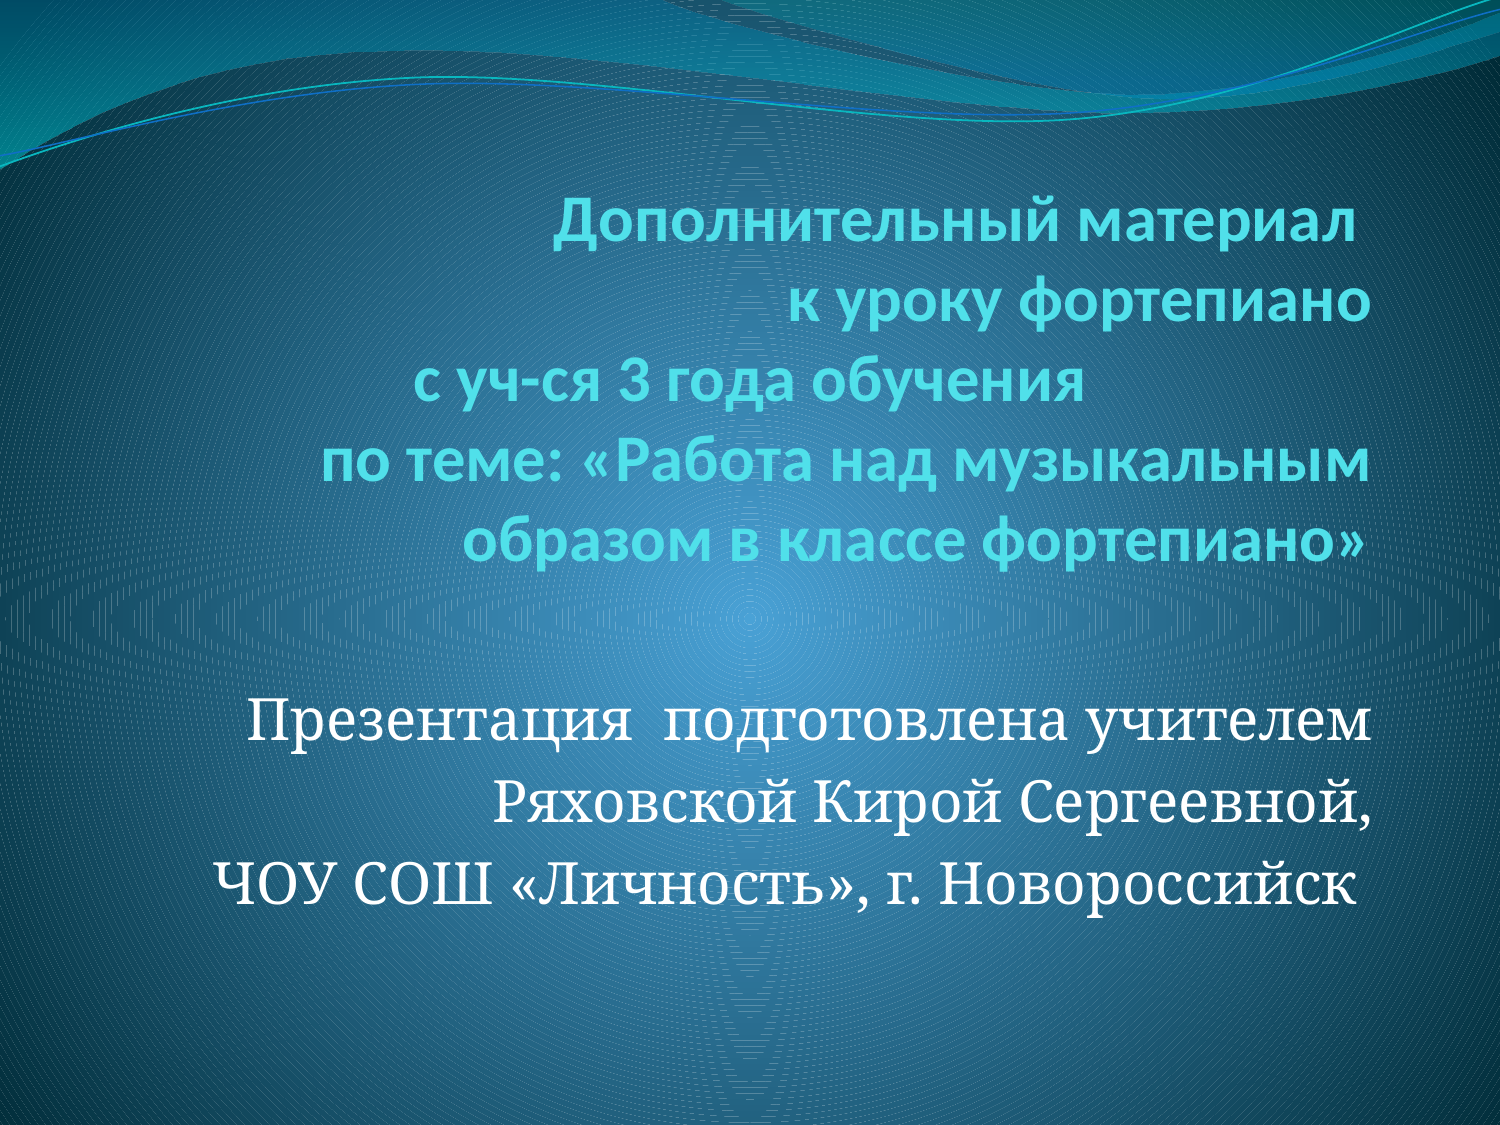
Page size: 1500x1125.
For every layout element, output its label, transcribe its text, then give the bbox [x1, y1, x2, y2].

subtitle Презентация подготовлена учителем Ряховской Кирой Сергеевной, ЧОУ СОШ «Личность», г. Новороссийск [87, 674, 1377, 818]
title Дополнительный материал к уроку фортепиано с уч-ся 3 года обучения по теме: «Работа над музыкальным образом в классе фортепиано» [87, 124, 1376, 576]
